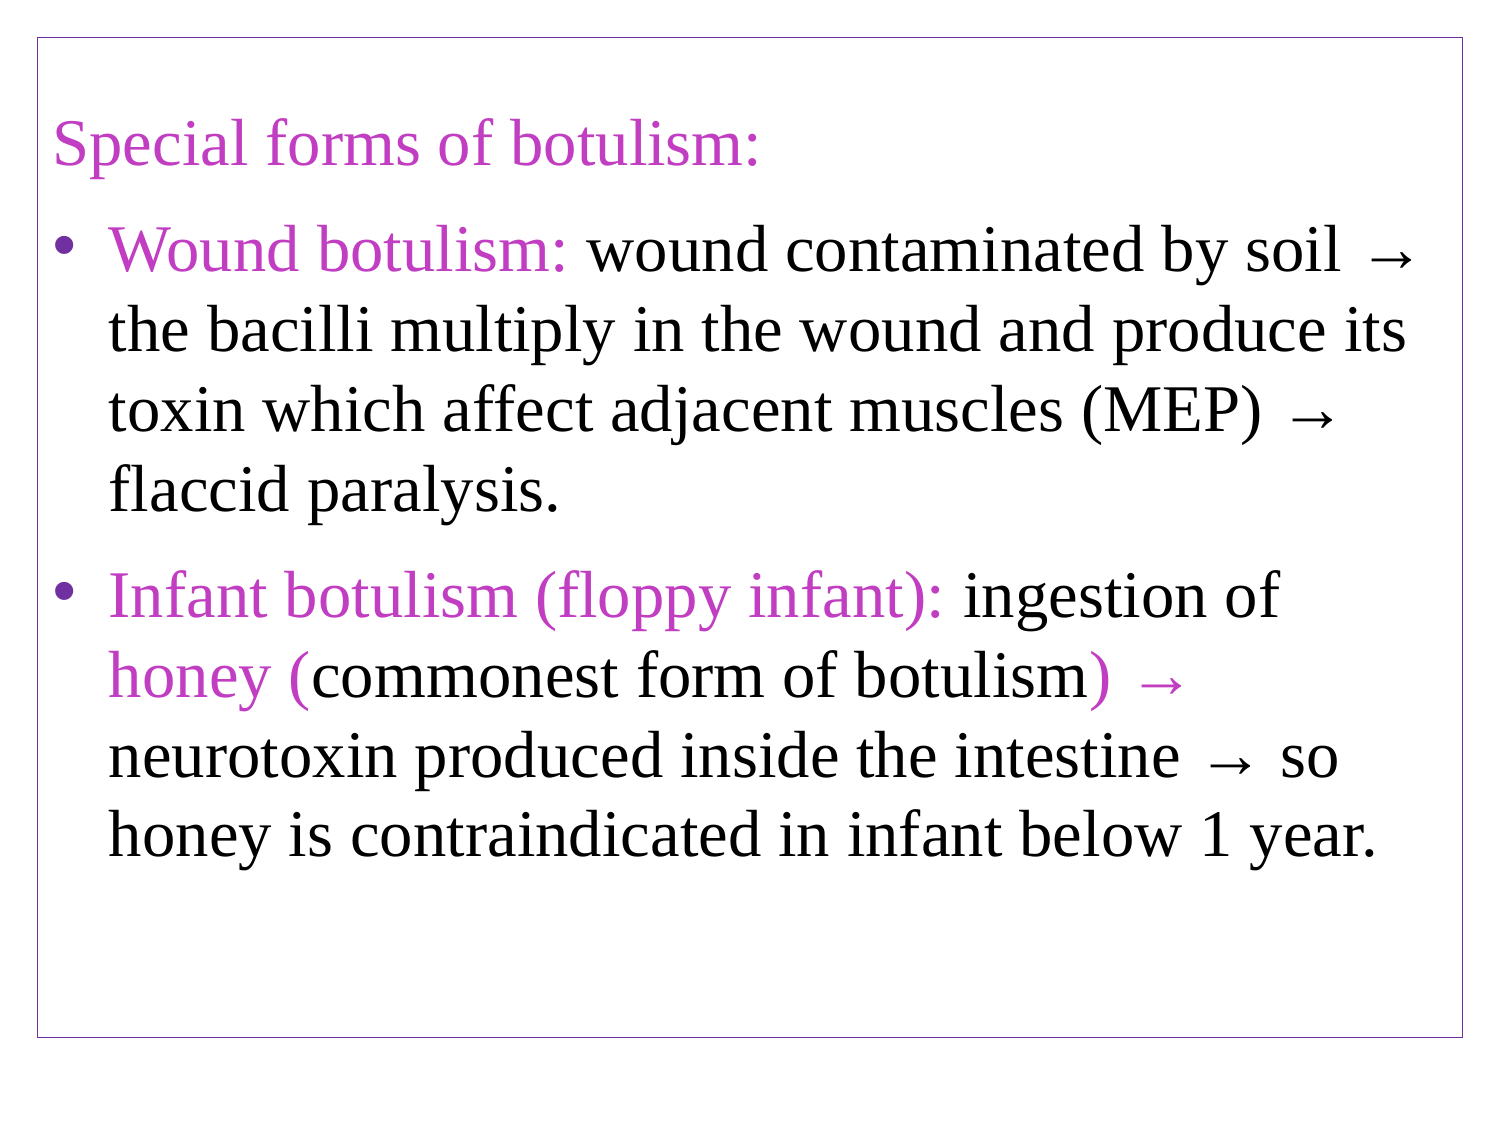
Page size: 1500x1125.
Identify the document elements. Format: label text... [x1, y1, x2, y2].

list Special forms of botulism: Wound botulism: wound contaminated by soil → the bacilli multiply in the wound and produce its toxin which affect adjacent muscles (MEP) → flaccid paralysis. Infant botulism (floppy infant): ingestion of honey (commonest form of botulism) → neurotoxin produced inside the intestine → so honey is contraindicated in infant below 1 year. [37, 37, 1463, 1038]
